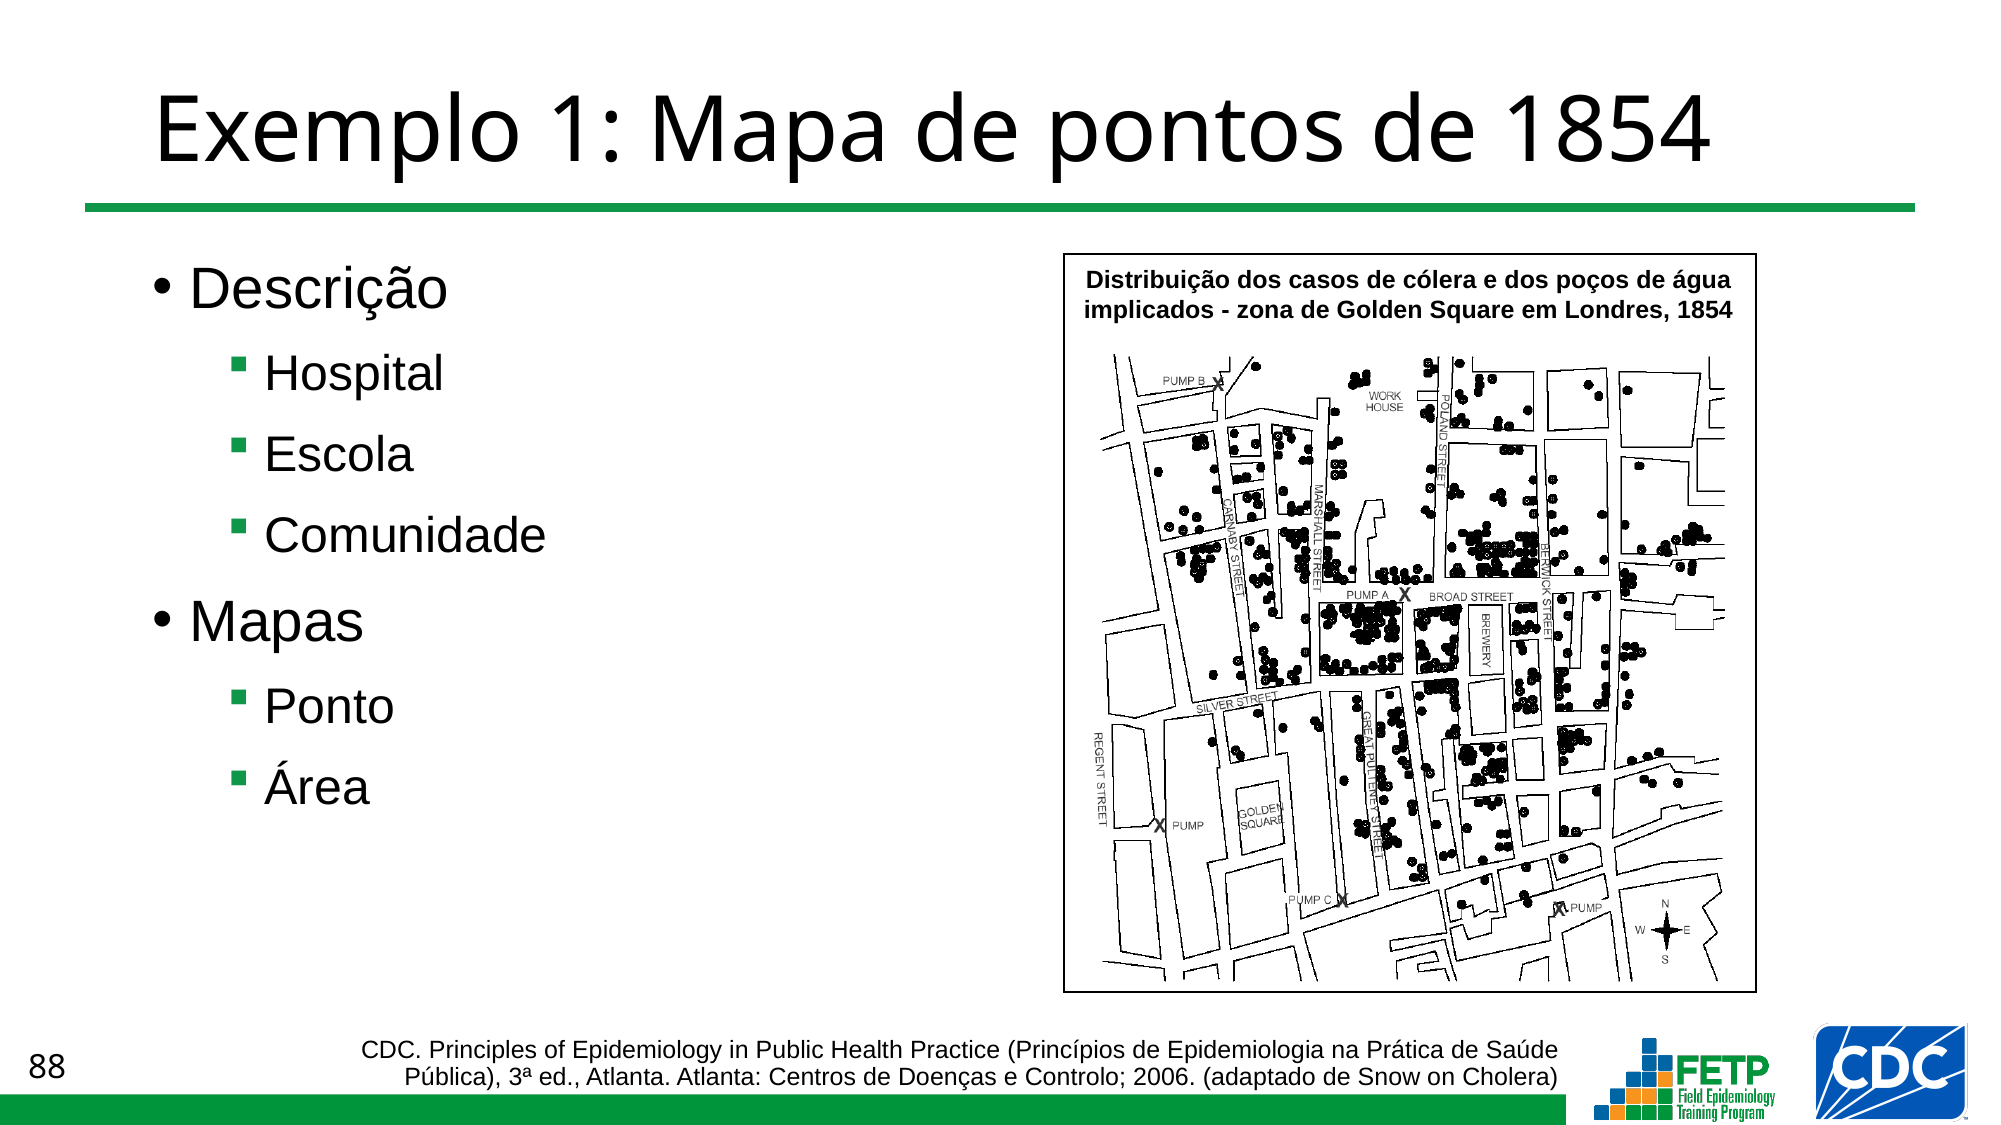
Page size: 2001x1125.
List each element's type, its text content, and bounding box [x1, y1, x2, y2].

picture [1813, 1023, 1968, 1122]
picture [1594, 1038, 1775, 1122]
title Exemplo 1: Mapa de pontos de 1854 [137, 75, 1863, 207]
list CDC. Principles of Epidemiology in Public Health Practice (Princípios de Epidemiologia na Prática de Saúde Pública), 3ª ed., Atlanta. Atlanta: Centros de Doenças e Controlo; 2006. (adaptado de Snow on Cholera) [290, 1034, 1576, 1045]
list Descrição Hospital Escola Comunidade Mapas Ponto Área [137, 242, 1863, 1004]
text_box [1064, 254, 1756, 992]
